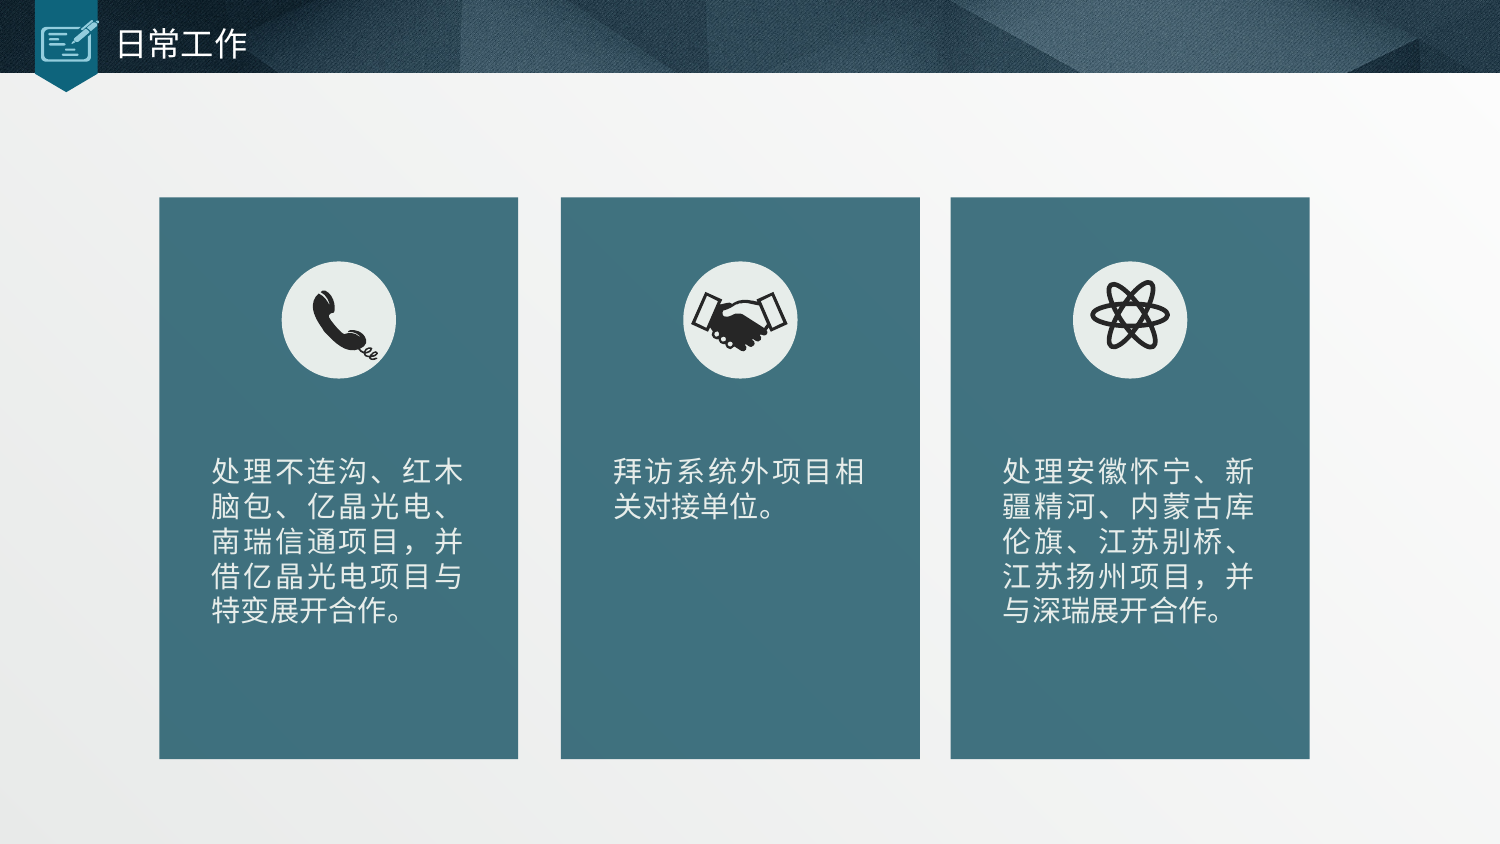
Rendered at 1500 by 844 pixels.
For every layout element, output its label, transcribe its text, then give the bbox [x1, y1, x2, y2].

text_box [950, 197, 1310, 760]
picture [0, 0, 34, 73]
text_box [1092, 276, 1168, 354]
text_box [41, 20, 100, 62]
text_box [159, 197, 519, 760]
title 日常工作 [99, 20, 550, 66]
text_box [560, 197, 921, 760]
picture [98, 0, 1500, 73]
